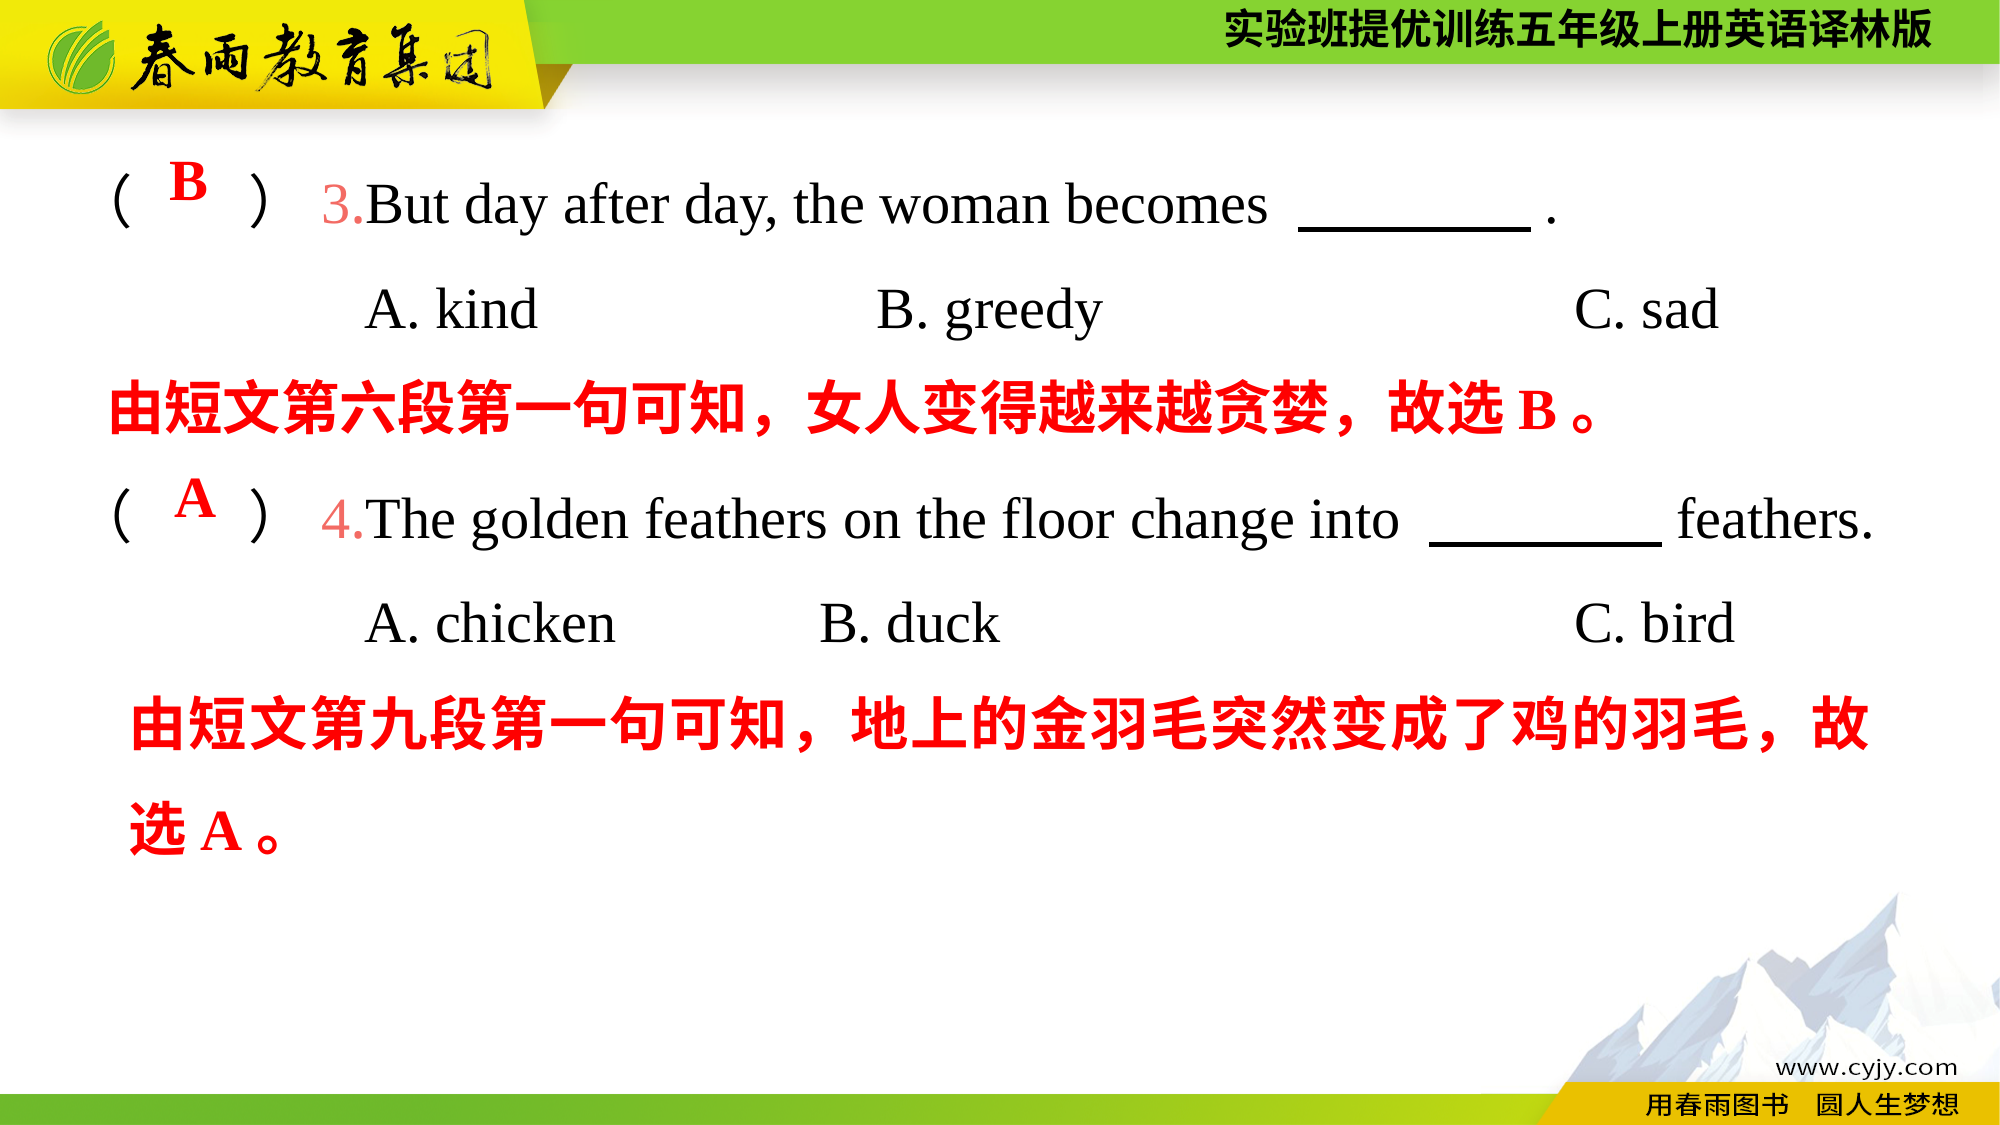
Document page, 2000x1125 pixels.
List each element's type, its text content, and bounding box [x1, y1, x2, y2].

text_box 由短文第九段第一句可知，地上的金羽毛突然变成了鸡的羽毛，故选A。 [113, 644, 1886, 870]
text_box 由短文第六段第一句可知，女人变得越来越贪婪，故选B。 [91, 328, 1697, 449]
text_box A [159, 452, 232, 537]
text_box B [154, 134, 224, 220]
list （ ）3.But day after day, the woman becomes . A. kind B. greedy C. sad （ ）4.The golden feathers on the floor change into feathers. A. chicken B. duck C. bird [59, 122, 1944, 668]
picture [0, 0, 2000, 1125]
